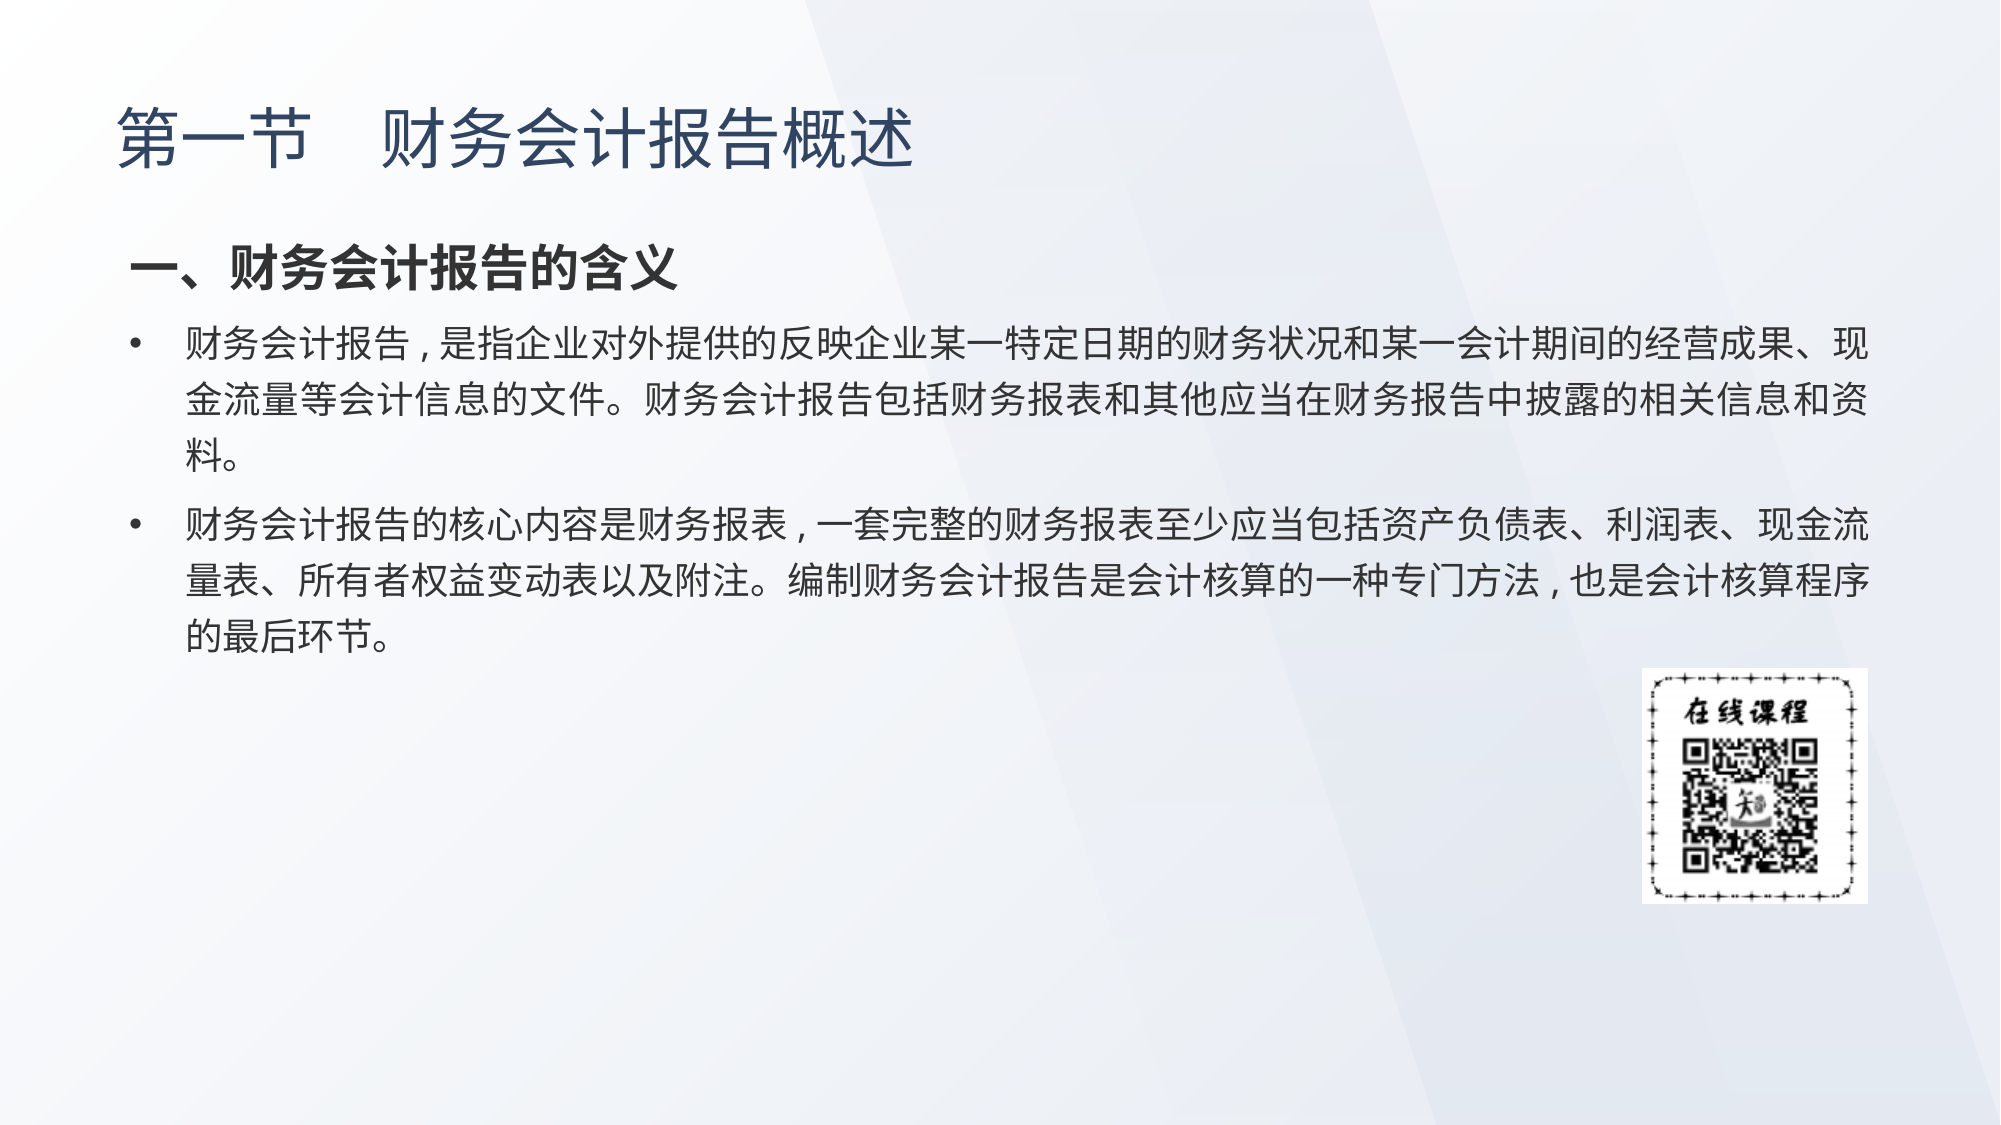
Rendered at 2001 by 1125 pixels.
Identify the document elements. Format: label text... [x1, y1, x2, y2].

text_box 一、财务会计报告的含义 财务会计报告,是指企业对外提供的反映企业某一特定日期的财务状况和某一会计期间的经营成果、现金流量等会计信息的文件。财务会计报告包括财务报表和其他应当在财务报告中披露的相关信息和资料。 财务会计报告的核心内容是财务报表,一套完整的财务报表至少应当包括资产负债表、利润表、现金流量表、所有者权益变动表以及附注。编制财务会计报告是会计核算的一种专门方法,也是会计核算程序的最后环节。 [114, 213, 1886, 1013]
picture [1642, 668, 1868, 904]
title 第一节 财务会计报告概述 [114, 59, 1886, 178]
